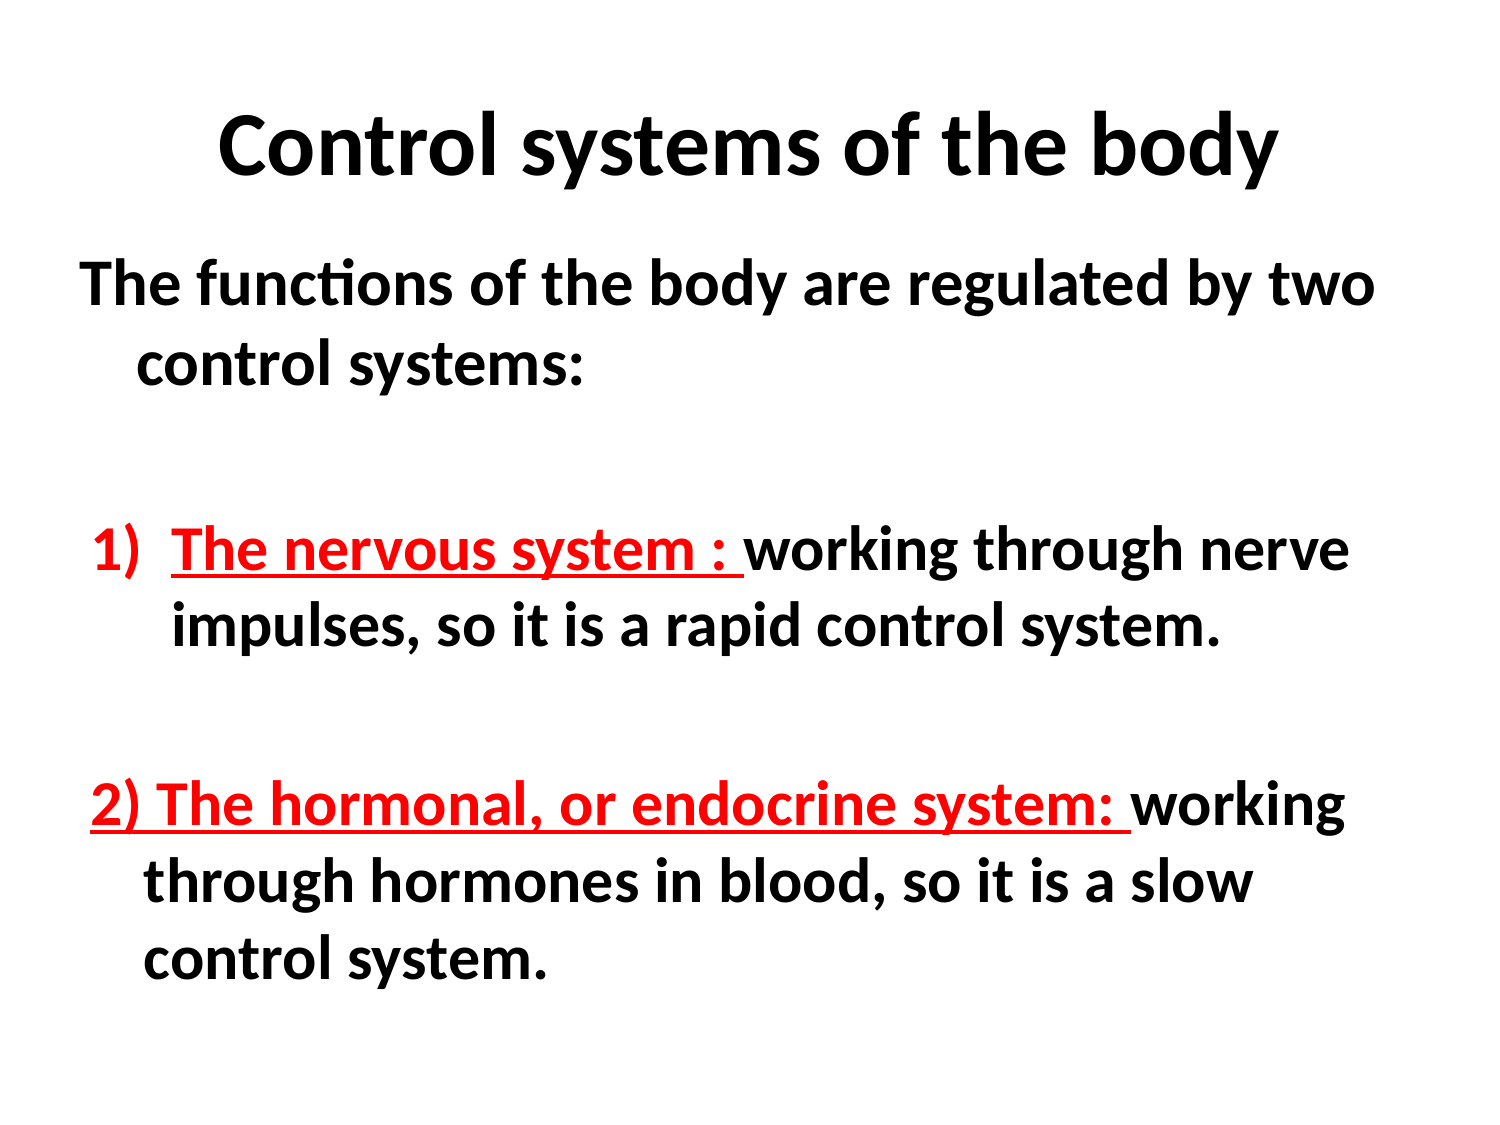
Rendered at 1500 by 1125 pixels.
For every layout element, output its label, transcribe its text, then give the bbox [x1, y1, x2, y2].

title Control systems of the body [75, 45, 1425, 233]
list The nervous system : working through nerve impulses, so it is a rapid control system. 2) The hormonal, or endocrine system: working through hormones in blood, so it is a slow control system. [75, 408, 1425, 1005]
text_box The functions of the body are regulated by two control systems: [64, 231, 1400, 407]
